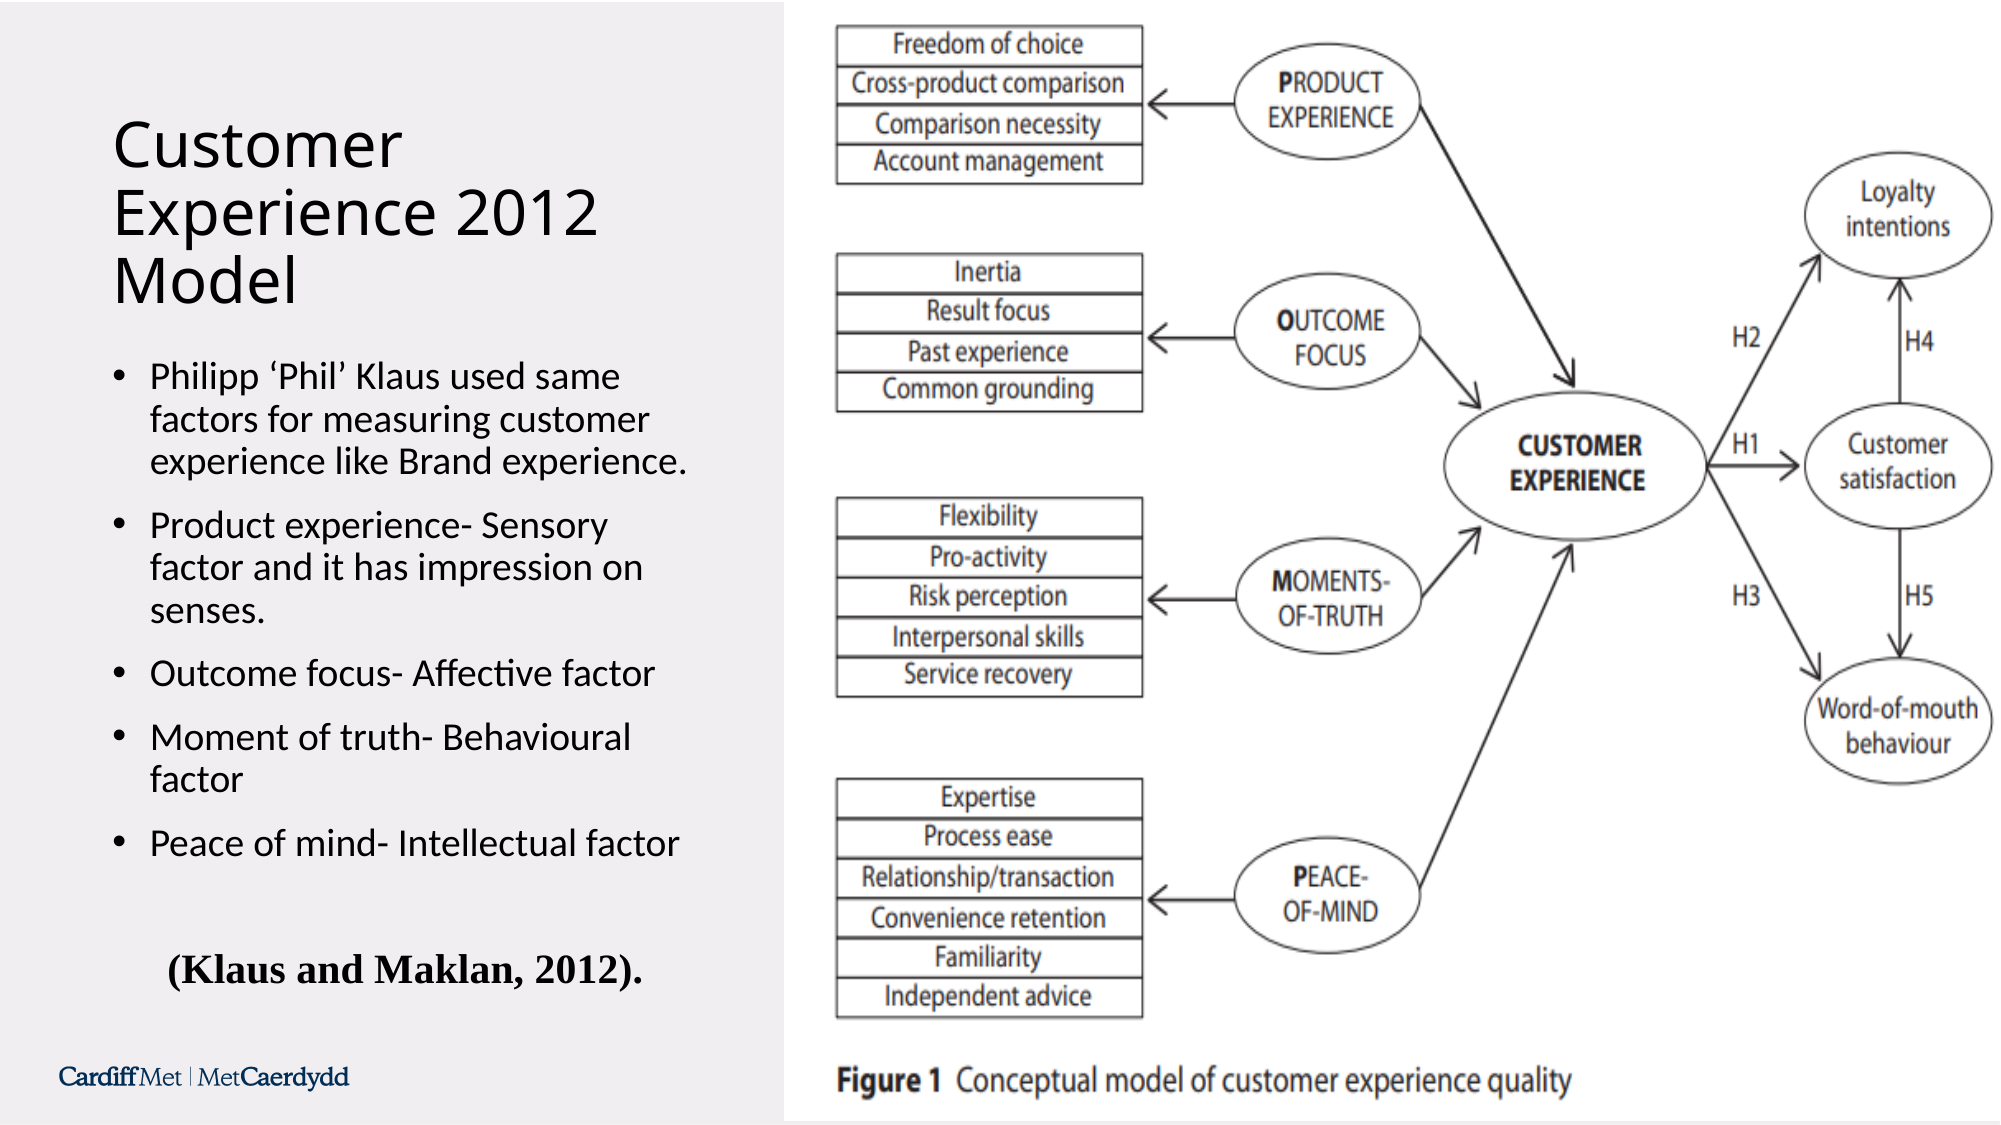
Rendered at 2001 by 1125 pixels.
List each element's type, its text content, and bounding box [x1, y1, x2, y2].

title Customer Experience 2012 Model [97, 105, 725, 326]
text_box (Klaus and Maklan, 2012). [152, 934, 669, 999]
list Philipp ‘Phil’ Klaus used same factors for measuring customer experience like Brand experience. Product experience- Sensory factor and it has impression on senses. Outcome focus- Affective factor Moment of truth- Behavioural factor Peace of mind- Intellectual factor [97, 348, 725, 967]
picture [0, 0, 2000, 1125]
